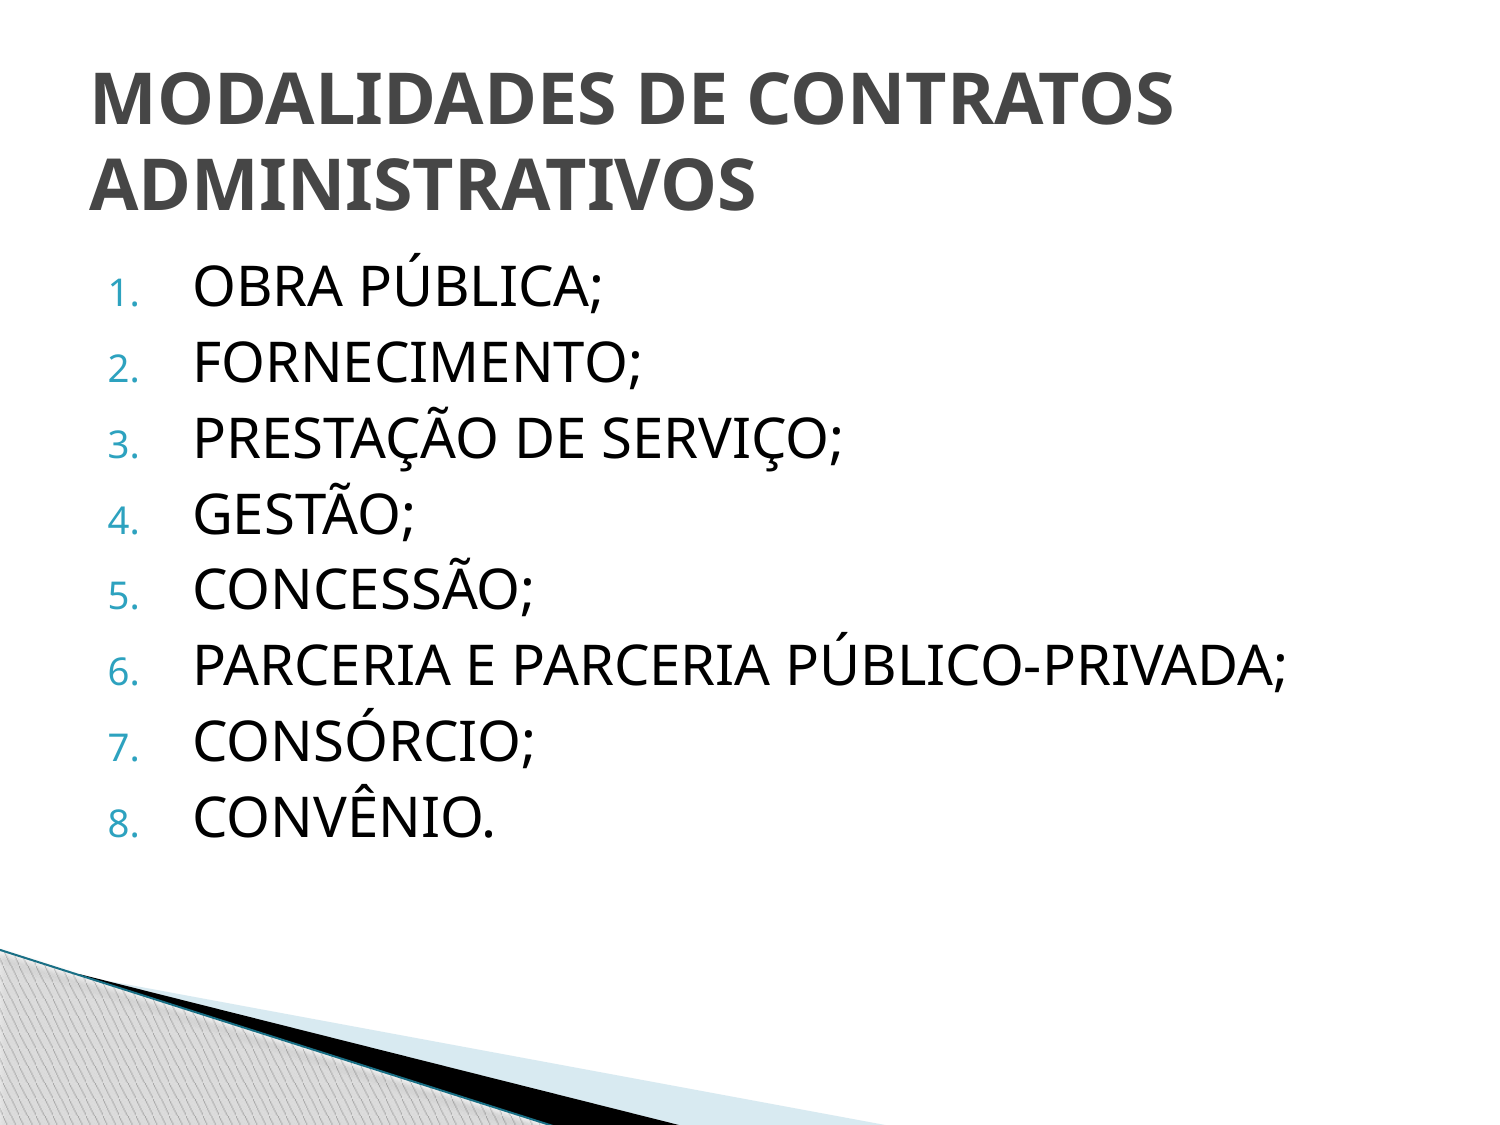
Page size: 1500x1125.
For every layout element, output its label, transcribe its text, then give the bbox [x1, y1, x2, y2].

title MODALIDADES DE CONTRATOS ADMINISTRATIVOS [75, 45, 1425, 233]
list OBRA PÚBLICA; FORNECIMENTO; PRESTAÇÃO DE SERVIÇO; GESTÃO; CONCESSÃO; PARCERIA E PARCERIA PÚBLICO-PRIVADA; CONSÓRCIO; CONVÊNIO. [75, 243, 1425, 986]
